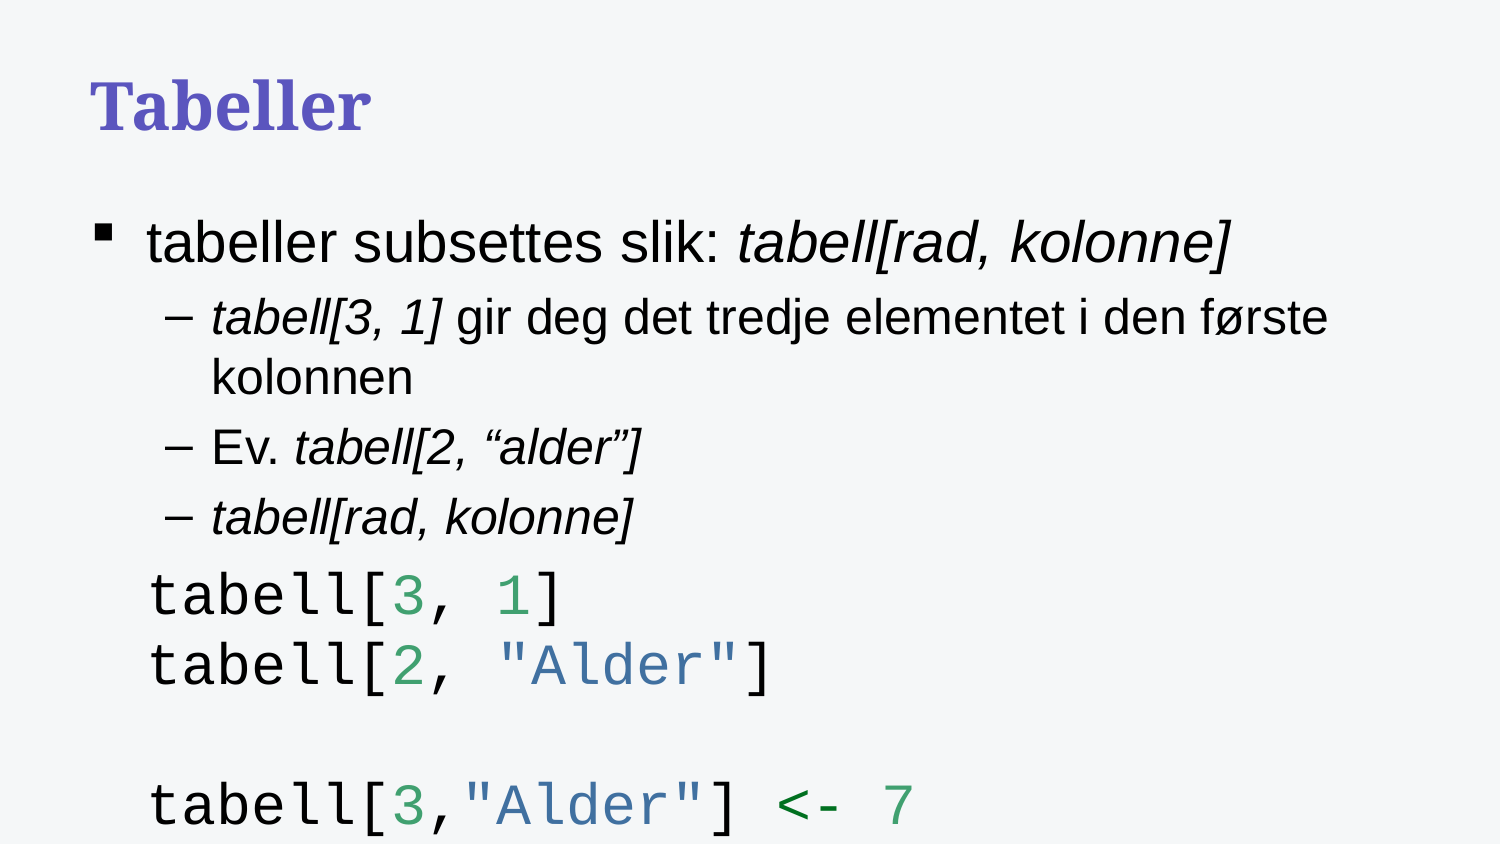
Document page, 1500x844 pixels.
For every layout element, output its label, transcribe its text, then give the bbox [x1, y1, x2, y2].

list tabeller subsettes slik: tabell[rad, kolonne] tabell[3, 1] gir deg det tredje elementet i den første kolonnen Ev. tabell[2, “alder”] tabell[rad, kolonne] tabell[3, 1] tabell[2, "Alder"] tabell[3,"Alder"] <- 7 tabell[tabell$Alder==7,"Kjonn"] tabell$ID <- c(1,2,3) tabell[,"ID2"] <- 1:3 tabell[,c("ID","Alder")] tabell$lope <- 1:dim(tabell)[1] [75, 196, 1425, 754]
title Tabeller [75, 33, 1425, 175]
